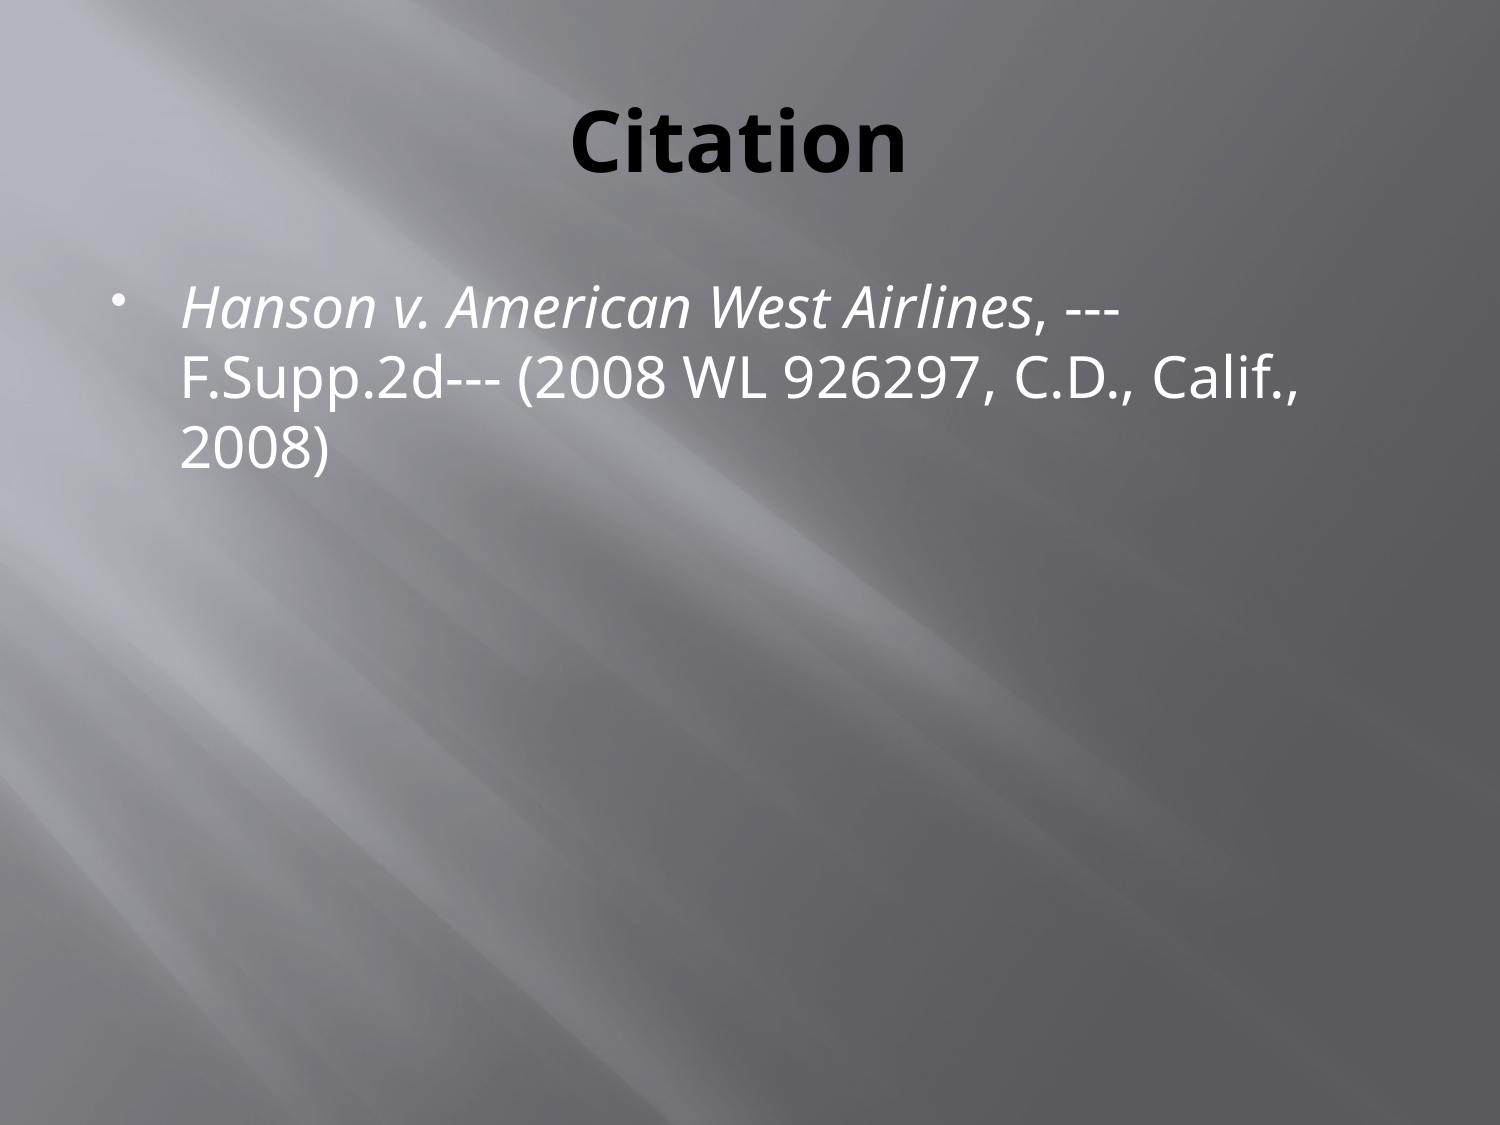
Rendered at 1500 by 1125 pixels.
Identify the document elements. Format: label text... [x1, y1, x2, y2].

list Hanson v. American West Airlines, ---F.Supp.2d--- (2008 WL 926297, C.D., Calif., 2008) [75, 262, 1425, 1035]
title Citation [75, 45, 1425, 233]
